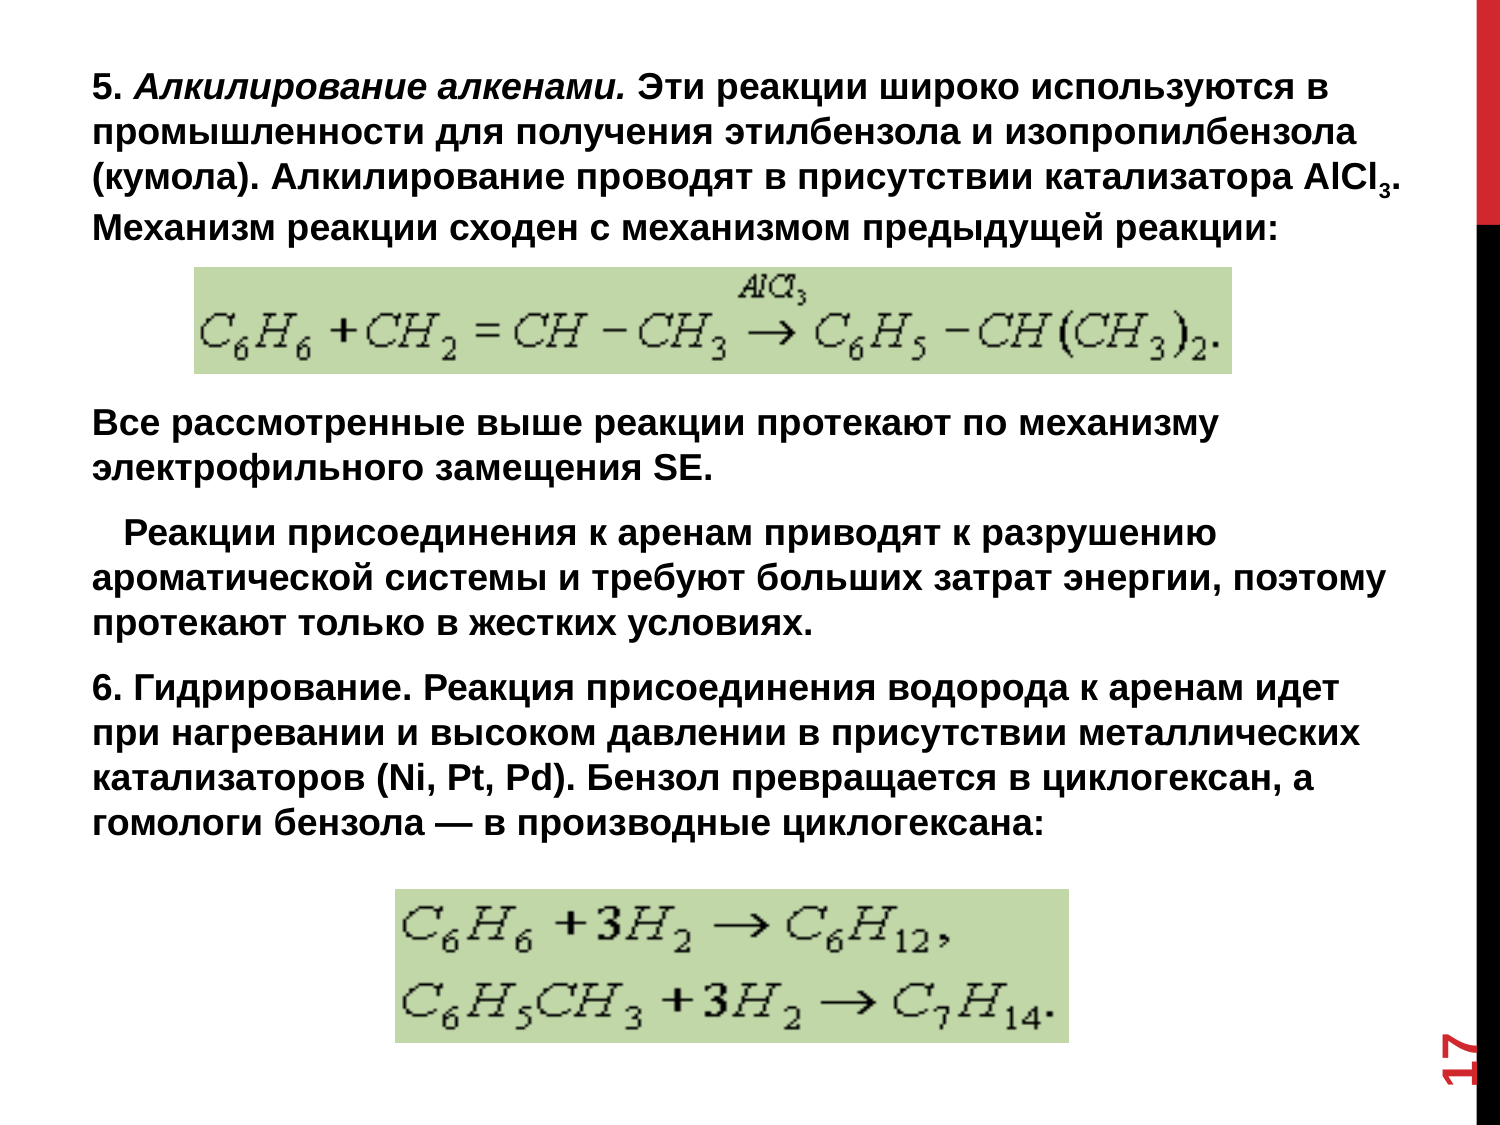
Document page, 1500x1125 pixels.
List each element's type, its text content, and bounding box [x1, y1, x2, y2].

slide_number 17 [1427, 887, 1488, 1104]
picture [394, 888, 1070, 1044]
picture [194, 266, 1233, 374]
list 5. Алкилирование алкенами. Эти реакции широко используются в промышленности для получения этилбензола и изопропилбензола (кумола). Алкилирование проводят в присутствии катализатора АlСl3. Механизм реакции сходен с механизмом предыдущей реакции: Все рассмотренные выше реакции протекают по механизму электрофильного замещения SE. Реакции присоединения к аренам приводят к разрушению ароматической системы и требуют больших затрат энергии, поэтому протекают только в жестких условиях. 6. Гидрирование. Реакция присоединения водорода к аренам идет при нагревании и высоком давлении в присутствии металлических катализаторов (Ni, Pt, Pd). Бензол превращается в циклогексан, а гомологи бензола — в производные циклогексана: [76, 54, 1428, 1059]
